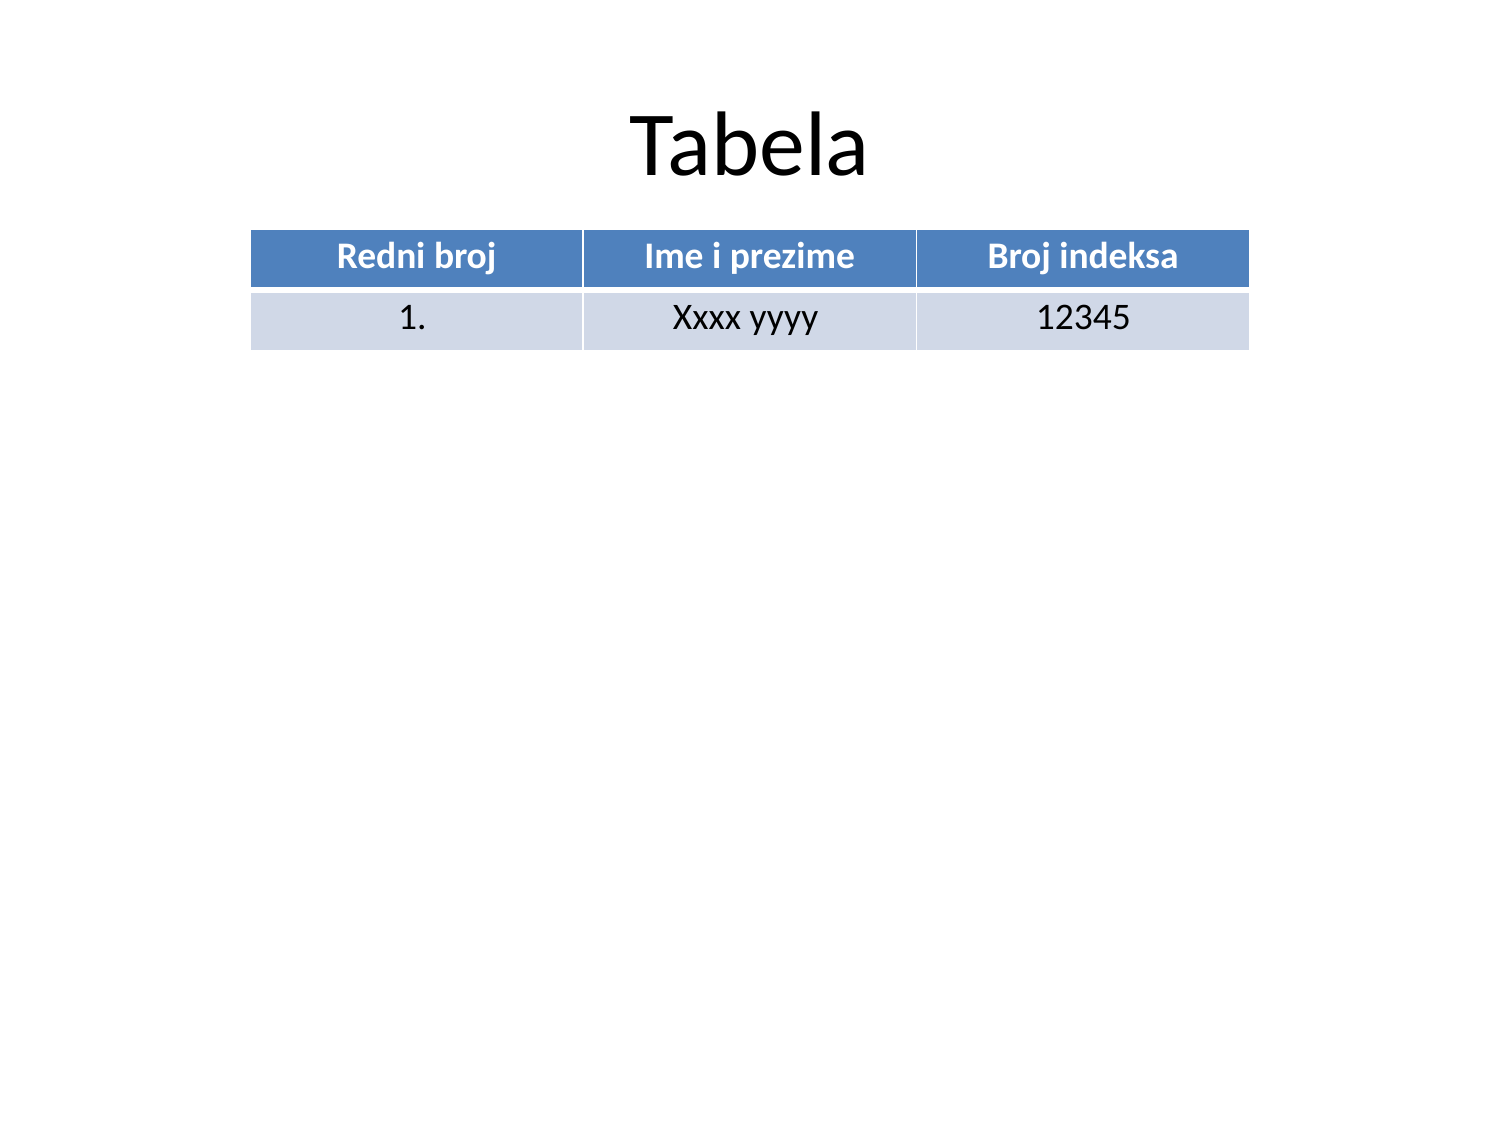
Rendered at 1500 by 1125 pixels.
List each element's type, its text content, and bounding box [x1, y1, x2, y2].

table_cell Xxxx yyyy [584, 293, 916, 350]
table_header Ime i prezime [584, 230, 916, 287]
table_header Broj indeksa [917, 230, 1249, 287]
title Tabela [75, 45, 1425, 233]
table_header Redni broj [251, 230, 582, 287]
table_cell 12345 [917, 293, 1249, 350]
table_cell 1. [251, 293, 582, 350]
